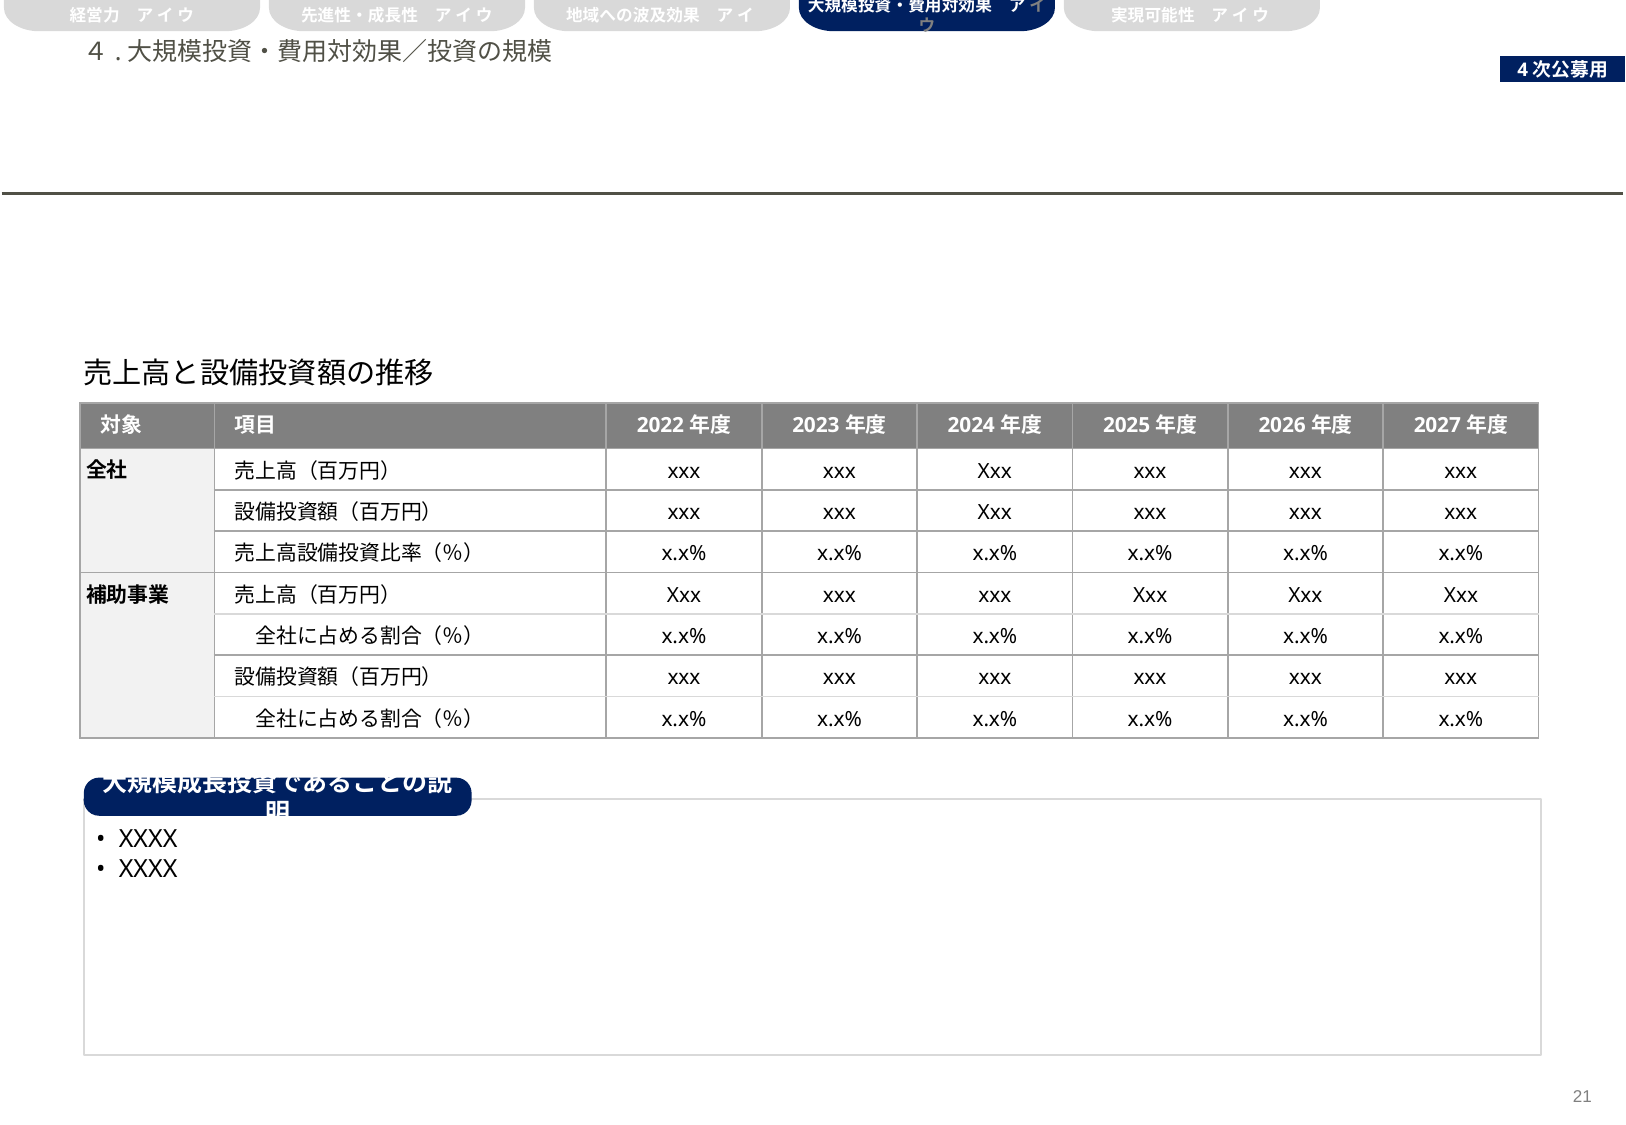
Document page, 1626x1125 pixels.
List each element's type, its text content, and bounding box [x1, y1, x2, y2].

table_cell x.x% [918, 615, 1072, 654]
table_header 2027年度 [1384, 404, 1538, 448]
text_box 地域への波及効果 ア イ [533, 0, 791, 33]
table_cell Xxx [918, 491, 1072, 530]
table_cell x.x% [918, 532, 1072, 572]
table_cell x.x% [607, 697, 761, 737]
table_cell 売上高（百万円） [215, 449, 605, 489]
table_header 2023年度 [763, 404, 916, 448]
table_cell Xxx [607, 573, 761, 613]
table_header 2026年度 [1229, 404, 1382, 448]
table_cell xxx [1384, 491, 1538, 530]
table_cell xxx [607, 449, 761, 489]
table_cell xxx [1229, 449, 1382, 489]
table_cell 全社 [81, 449, 214, 572]
text_box 経営力 ア イ ウ [3, 0, 261, 33]
table_cell x.x% [918, 697, 1072, 737]
table_cell xxx [1229, 491, 1382, 530]
table_cell xxx [1073, 491, 1227, 530]
table_cell xxx [1229, 656, 1382, 696]
text_box 大規模成長投資であることの説明 [83, 777, 472, 816]
text_box 売上高と設備投資額の推移 [67, 350, 470, 395]
table_cell x.x% [1073, 532, 1227, 572]
table_header 対象 [81, 404, 214, 448]
table_cell 全社に占める割合（％） [215, 697, 605, 737]
table_header 項目 [215, 404, 605, 448]
table_cell 全社に占める割合（％） [215, 615, 605, 654]
table_cell xxx [763, 573, 916, 613]
table_cell xxx [918, 656, 1072, 696]
table_cell x.x% [607, 532, 761, 572]
table_cell xxx [607, 491, 761, 530]
table_cell x.x% [1073, 615, 1227, 654]
table_cell xxx [1384, 449, 1538, 489]
text_box 先進性・成長性 ア イ ウ [268, 0, 526, 33]
table_header 2022年度 [607, 404, 761, 448]
table_header 2025年度 [1073, 404, 1227, 448]
table_cell xxx [1384, 656, 1538, 696]
text_box 大規模投資・費用対効果 ア イ ウ [798, 0, 1056, 33]
table_cell Xxx [1229, 573, 1382, 613]
table_cell 設備投資額（百万円） [215, 656, 605, 696]
table_cell x.x% [1384, 697, 1538, 737]
table_cell Xxx [918, 449, 1072, 489]
table_cell xxx [763, 449, 916, 489]
table_cell x.x% [1229, 532, 1382, 572]
table_cell xxx [763, 491, 916, 530]
table_cell x.x% [607, 615, 761, 654]
table_cell xxx [1073, 656, 1227, 696]
table_cell 補助事業 [81, 573, 214, 737]
table_cell Xxx [1384, 573, 1538, 613]
table_cell x.x% [1073, 697, 1227, 737]
table_cell xxx [918, 573, 1072, 613]
table_cell xxx [607, 656, 761, 696]
title ４.大規模投資・費用対効果／投資の規模 [83, 39, 1542, 67]
table_cell 売上高設備投資比率（％） [215, 532, 605, 572]
table_cell x.x% [763, 615, 916, 654]
table_cell x.x% [763, 697, 916, 737]
table_header 2024年度 [918, 404, 1072, 448]
table_cell xxx [1073, 449, 1227, 489]
table_cell x.x% [1229, 697, 1382, 737]
table_cell xxx [763, 656, 916, 696]
table_cell x.x% [1384, 615, 1538, 654]
table_cell 売上高（百万円） [215, 573, 605, 613]
table_cell 設備投資額（百万円） [215, 491, 605, 530]
table_cell x.x% [763, 532, 916, 572]
text_box 実現可能性 ア イ ウ [1062, 0, 1321, 33]
table_cell Xxx [1073, 573, 1227, 613]
table_cell x.x% [1384, 532, 1538, 572]
text_box XXXX XXXX [83, 798, 1542, 1056]
table_cell x.x% [1229, 615, 1382, 654]
